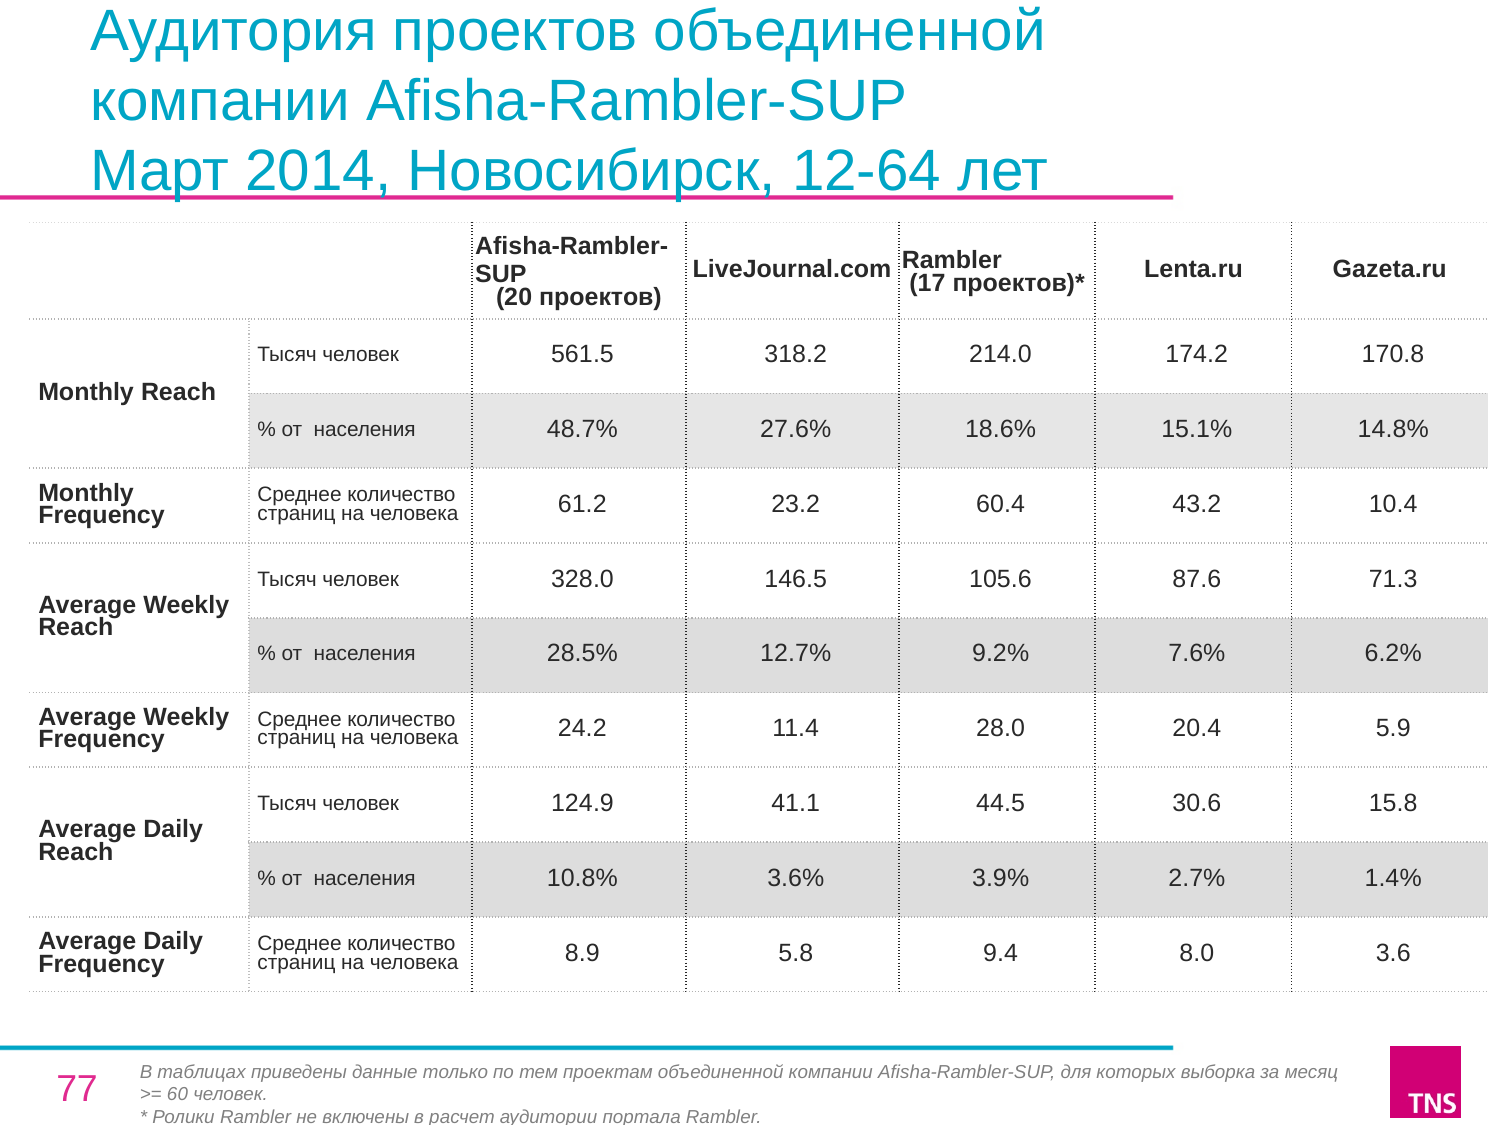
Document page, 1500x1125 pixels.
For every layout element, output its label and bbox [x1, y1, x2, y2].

text_box [125, 1052, 1377, 1125]
table_cell [29, 319, 1488, 992]
picture [0, 0, 1500, 1125]
table_header [29, 223, 1488, 319]
title [74, 8, 1476, 187]
slide_number [40, 1055, 125, 1125]
